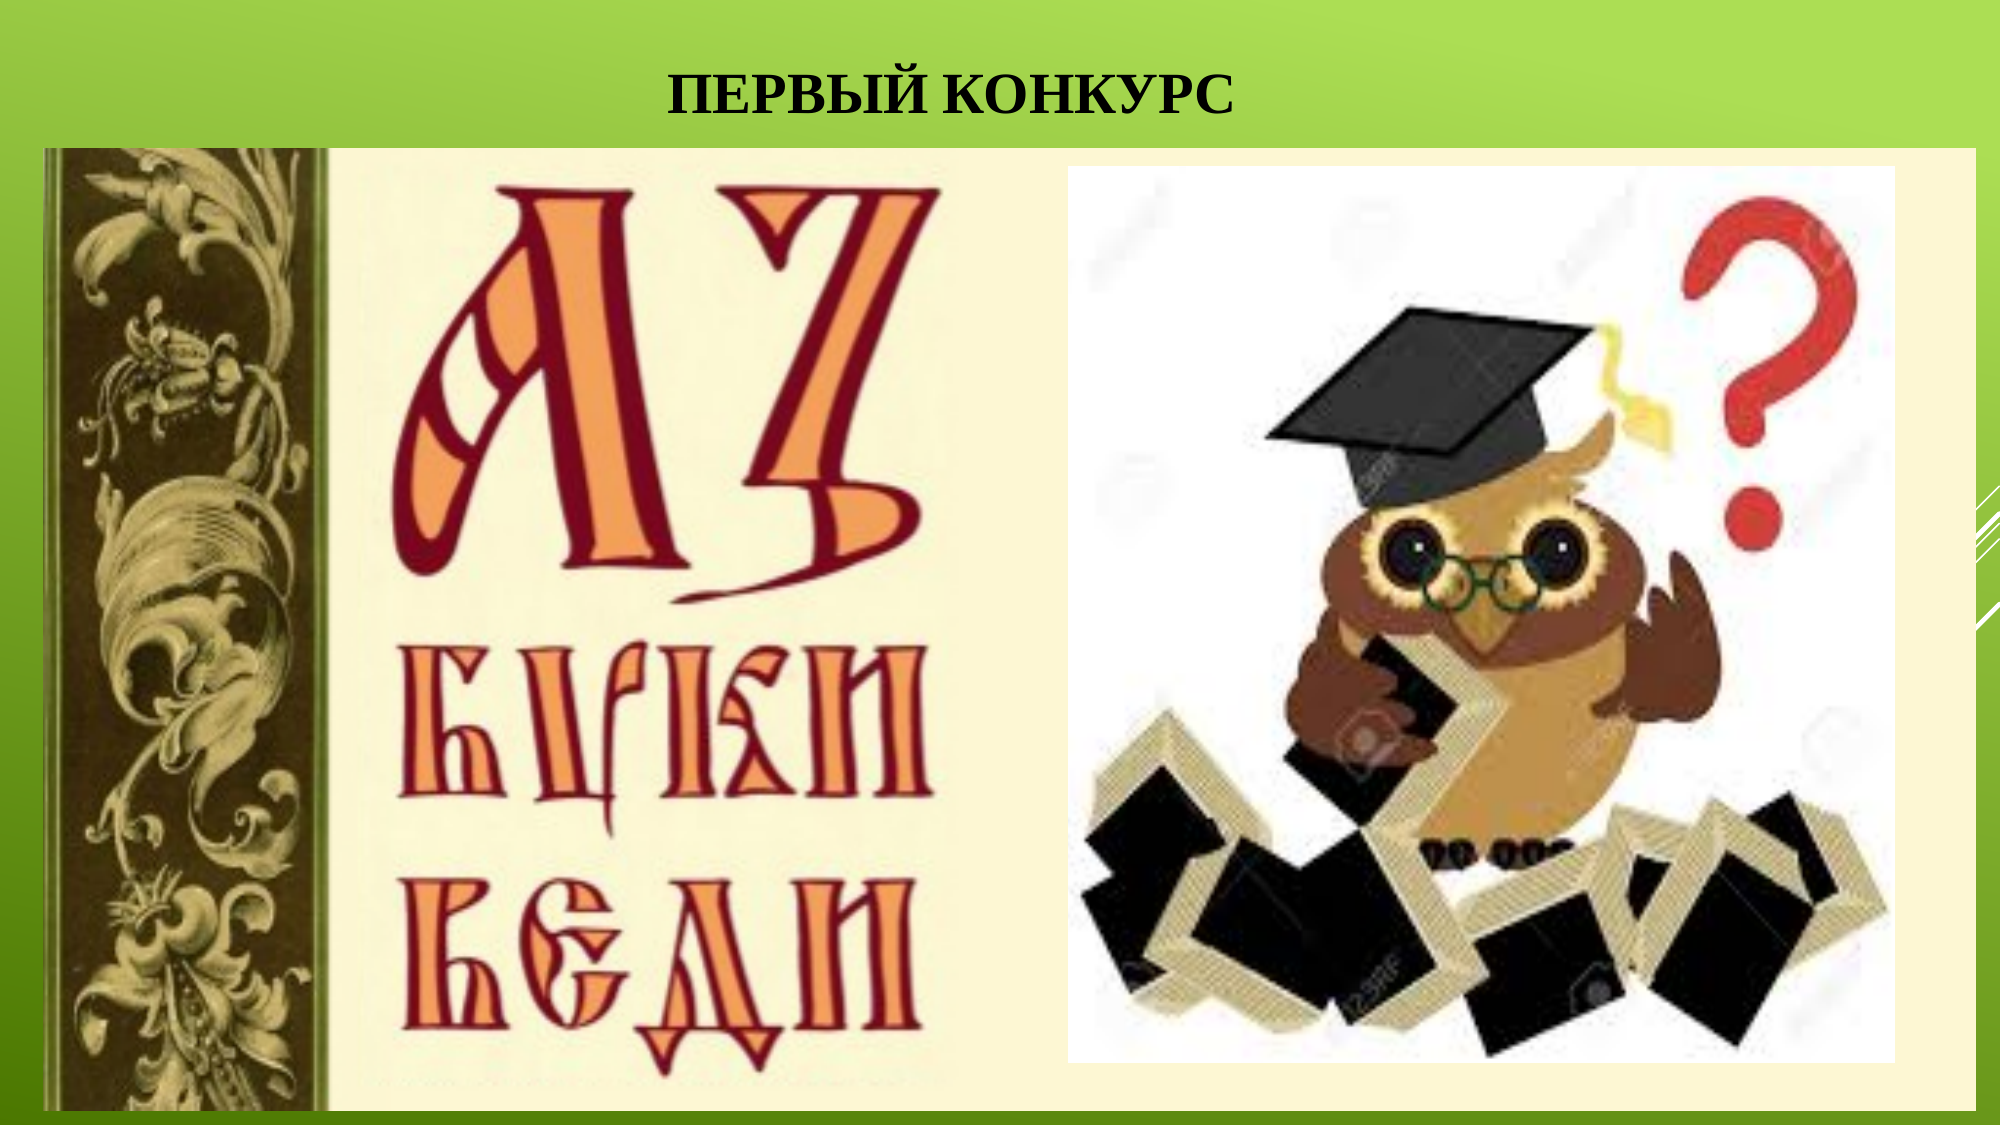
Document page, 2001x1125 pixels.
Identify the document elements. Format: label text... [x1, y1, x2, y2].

text_box ПЕРВЫЙ КОНКУРС [652, 47, 1429, 133]
picture [43, 147, 1976, 1111]
